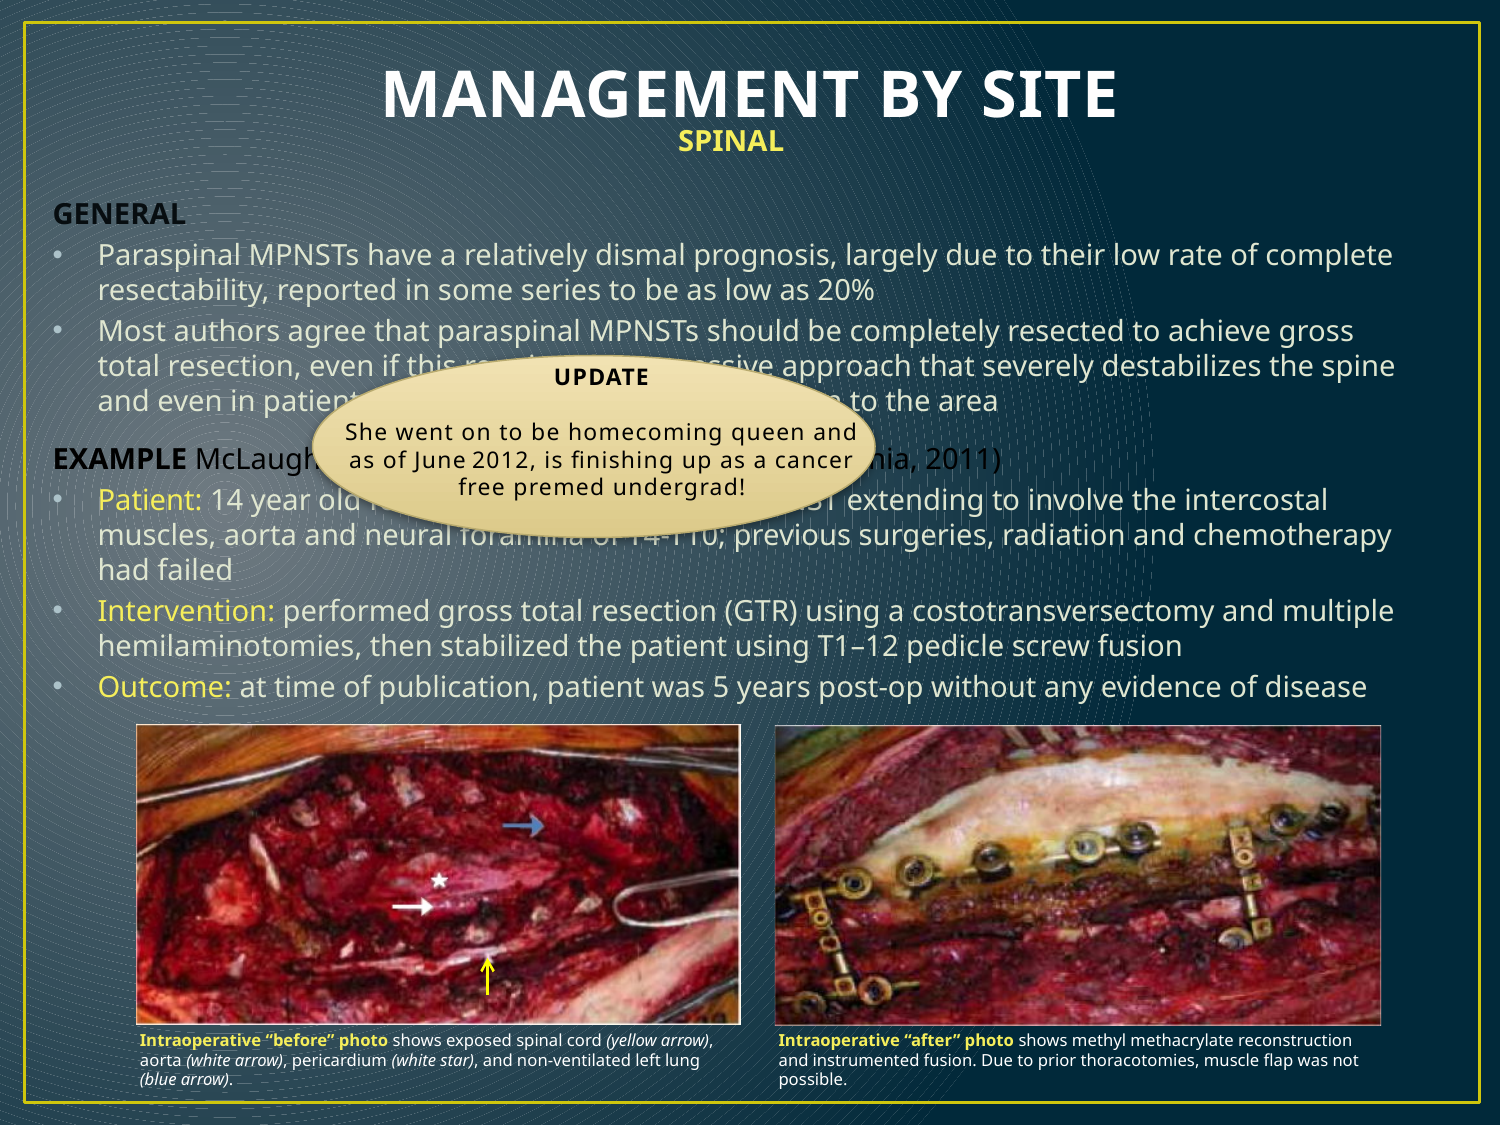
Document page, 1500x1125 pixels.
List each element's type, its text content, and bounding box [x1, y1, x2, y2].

text_box Intraoperative “before” photo shows exposed spinal cord (yellow arrow), aorta (white arrow), pericardium (white star), and non-ventilated left lung (blue arrow). [124, 1021, 738, 1097]
text_box Intraoperative “after” photo shows methyl methacrylate reconstruction and instrumented fusion. Due to prior thoracotomies, muscle flap was not possible. [763, 1021, 1400, 1097]
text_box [312, 355, 876, 538]
title MANAGEMENT BY SITE [0, 45, 1500, 138]
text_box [136, 724, 741, 1026]
list SPINAL GENERAL Paraspinal MPNSTs have a relatively dismal prognosis, largely due to their low rate of complete resectability, reported in some series to be as low as 20% Most authors agree that paraspinal MPNSTs should be completely resected to achieve gross total resection, even if this requires an aggressive approach that severely destabilizes the spine and even in patients who have received prior radiation to the area EXAMPLE McLaughlin et al. (Children’s Hospital of Philadelphia, 2011) Patient: 14 year old female with left paraspinal MPNST extending to involve the intercostal muscles, aorta and neural foramina of T4-T10; previous surgeries, radiation and chemotherapy had failed Intervention: performed gross total resection (GTR) using a costotransversectomy and multiple hemilaminotomies, then stabilized the patient using T1–12 pedicle screw fusion Outcome: at time of publication, patient was 5 years post-op without any evidence of disease [37, 115, 1425, 1078]
picture [774, 725, 1381, 1026]
